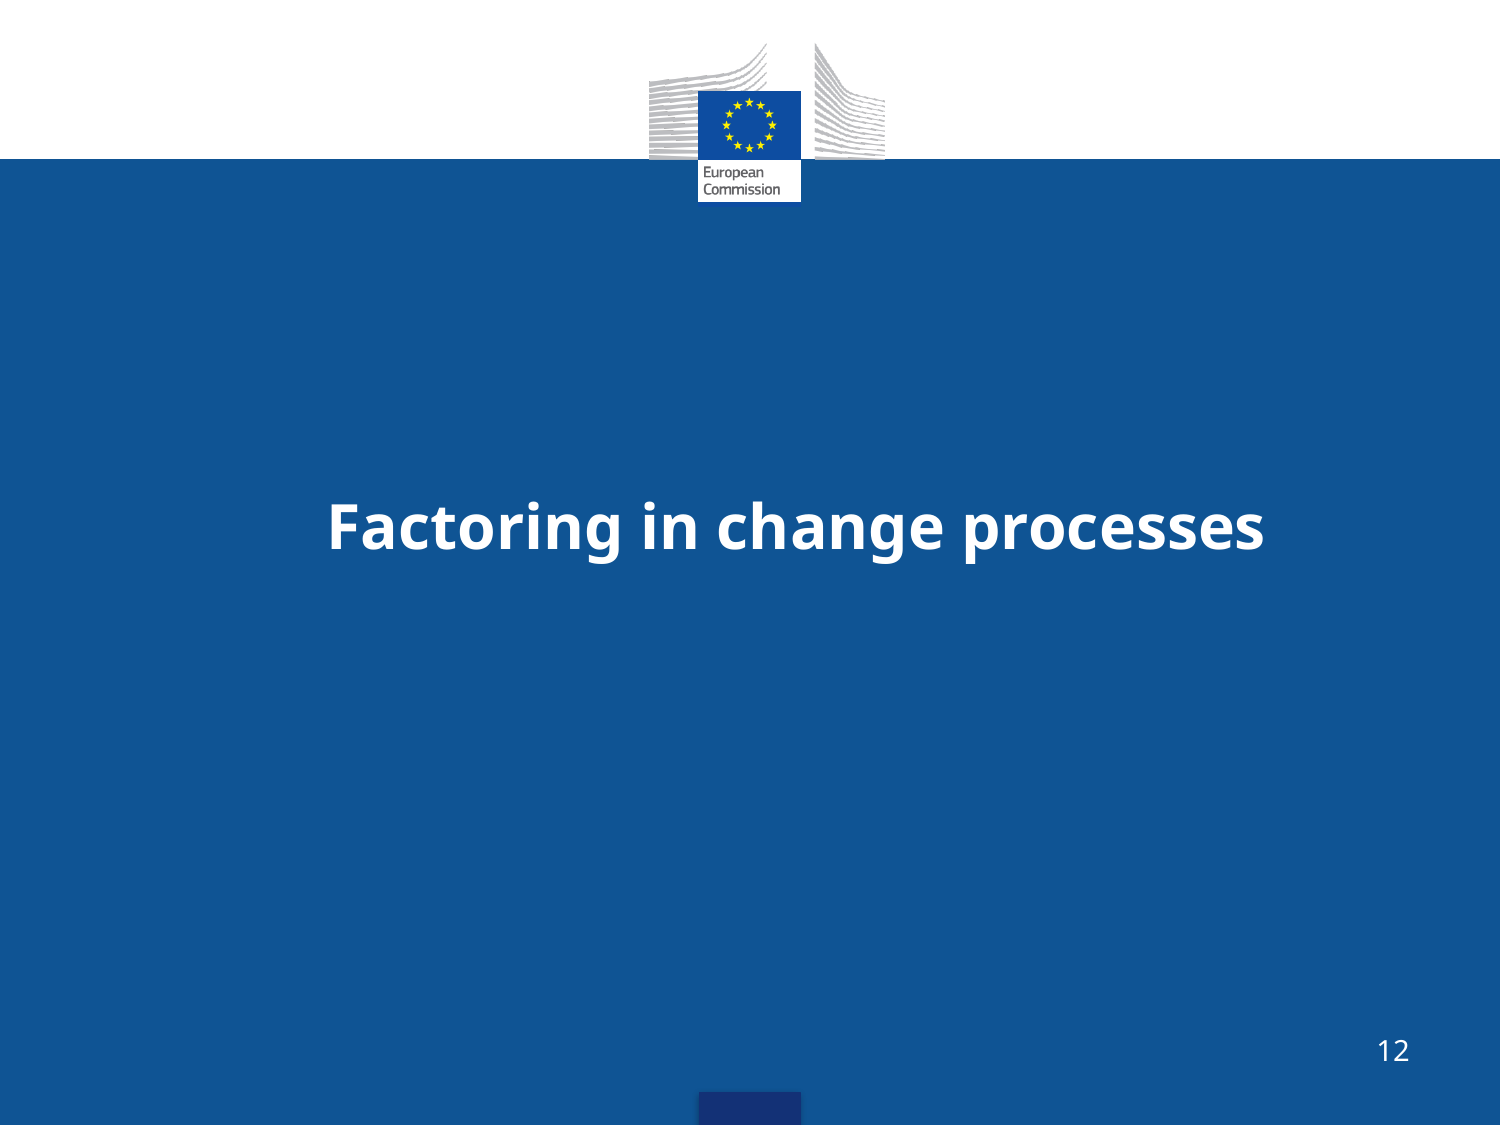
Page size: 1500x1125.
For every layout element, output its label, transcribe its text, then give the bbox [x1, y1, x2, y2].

slide_number 12 [1074, 1024, 1426, 1103]
subtitle Factoring in change processes [96, 479, 1497, 764]
